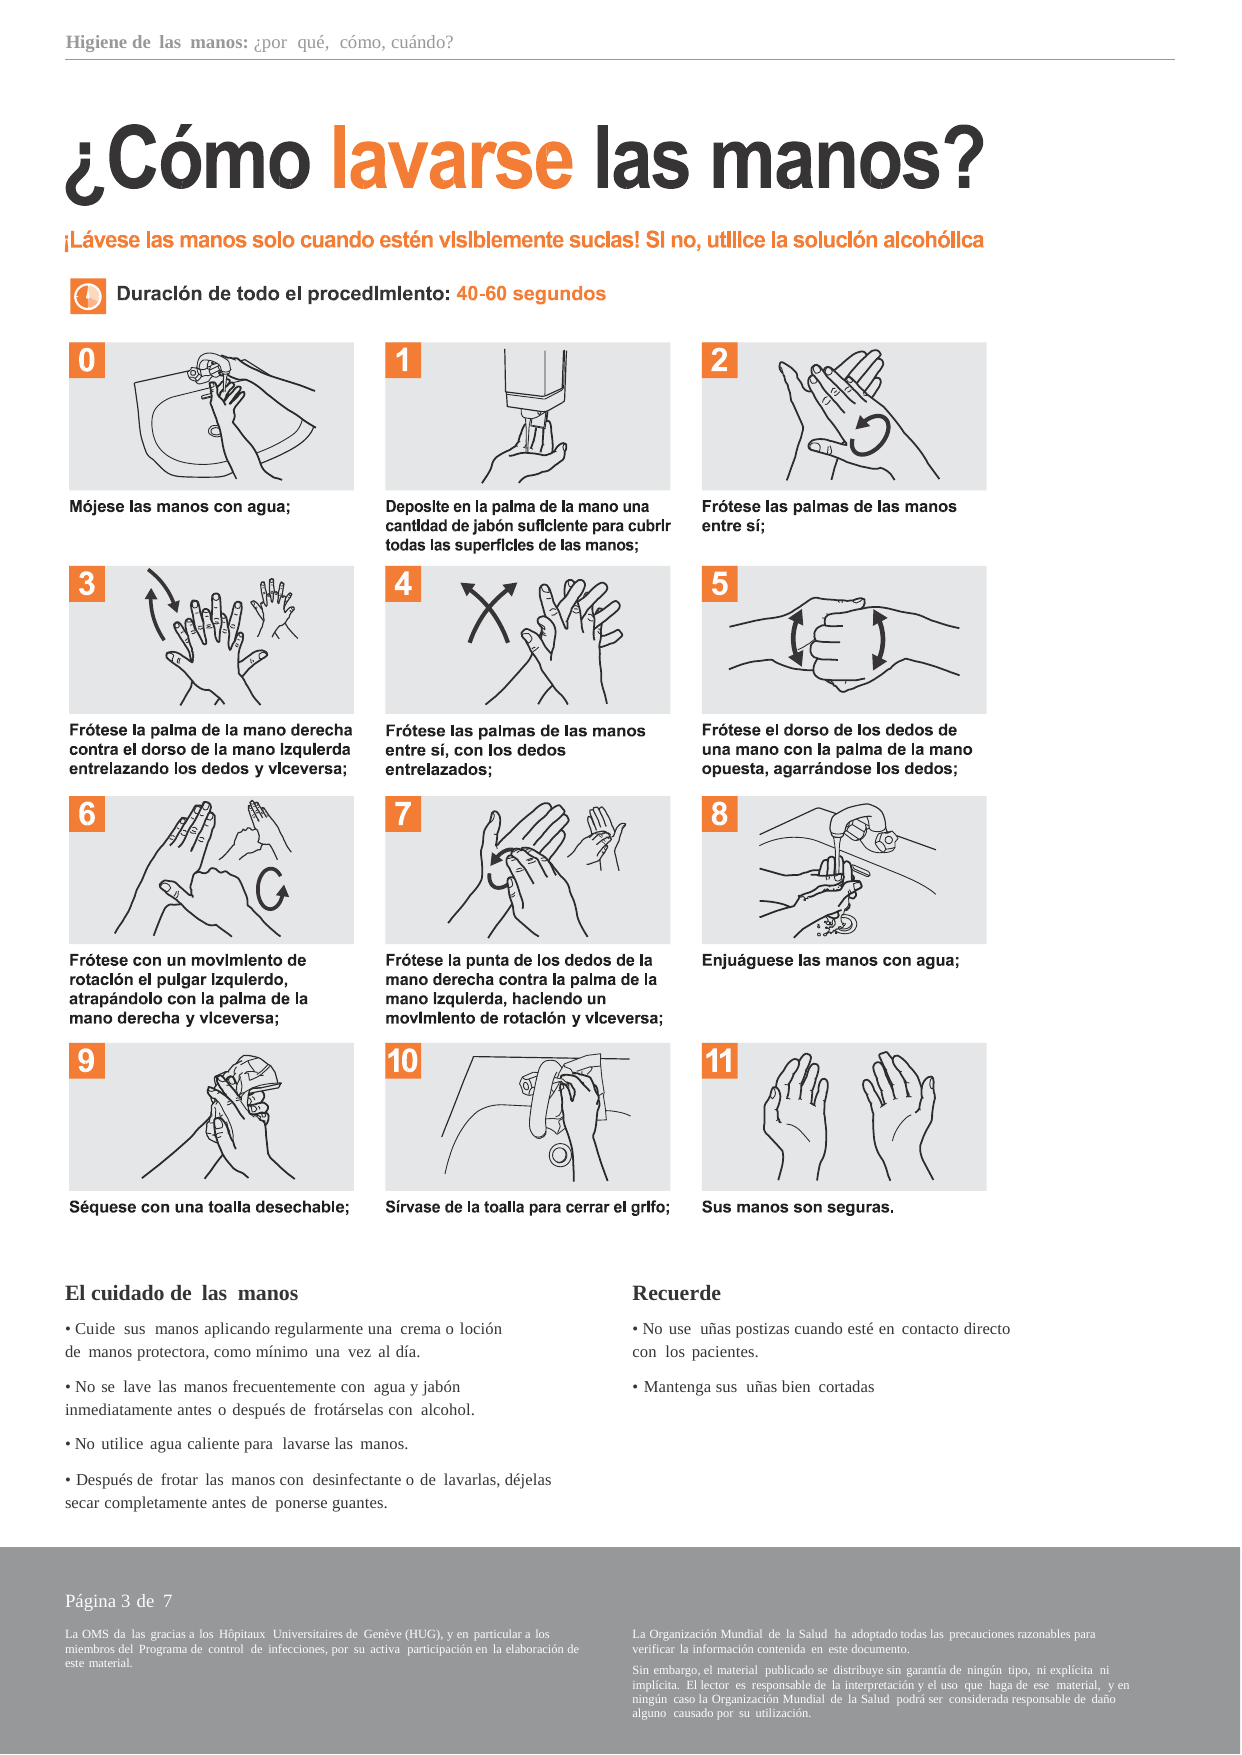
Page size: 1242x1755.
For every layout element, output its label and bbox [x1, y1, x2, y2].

text_box [456, 995, 464, 1005]
text_box [593, 727, 606, 737]
text_box [206, 141, 264, 188]
text_box [178, 765, 197, 775]
text_box [342, 746, 351, 755]
text_box [902, 141, 940, 189]
text_box [452, 956, 461, 966]
text_box [834, 762, 843, 775]
text_box [84, 1014, 102, 1024]
text_box [905, 762, 914, 775]
text_box [123, 746, 132, 755]
text_box [337, 235, 348, 248]
text_box [242, 1203, 251, 1213]
text_box [854, 500, 863, 513]
text_box [62, 1280, 537, 1364]
text_box [219, 746, 227, 755]
text_box [934, 765, 952, 775]
text_box [258, 973, 273, 986]
text_box [963, 746, 973, 755]
text_box [324, 235, 336, 248]
text_box [486, 956, 494, 966]
text_box [630, 1280, 1055, 1364]
text_box [571, 976, 589, 989]
text_box [480, 1011, 489, 1024]
text_box [301, 726, 309, 736]
text_box [171, 1014, 180, 1024]
text_box [362, 235, 374, 248]
text_box [495, 141, 533, 189]
text_box [385, 796, 671, 945]
text_box [419, 995, 428, 1005]
text_box [79, 765, 87, 775]
text_box [701, 796, 987, 945]
text_box [713, 1203, 722, 1213]
text_box [607, 727, 616, 737]
text_box [385, 565, 671, 714]
text_box [320, 289, 328, 301]
text_box [903, 956, 911, 966]
text_box [256, 285, 267, 301]
text_box [140, 762, 169, 775]
text_box [386, 995, 399, 1005]
text_box [944, 124, 984, 172]
text_box [623, 503, 631, 513]
text_box [69, 1200, 99, 1216]
text_box [98, 743, 119, 755]
text_box [518, 973, 548, 986]
text_box [396, 953, 443, 966]
text_box [915, 746, 924, 755]
text_box [433, 973, 451, 986]
text_box [597, 995, 606, 1005]
text_box [430, 519, 447, 532]
text_box [599, 541, 607, 551]
text_box [722, 746, 731, 755]
text_box [185, 1203, 194, 1213]
text_box [757, 956, 784, 966]
text_box [271, 992, 280, 1005]
text_box [180, 235, 198, 248]
text_box [504, 1011, 533, 1024]
text_box [473, 541, 490, 554]
text_box [71, 230, 83, 248]
text_box [560, 289, 570, 301]
text_box [80, 953, 128, 966]
text_box [713, 953, 727, 970]
text_box [871, 168, 882, 189]
text_box [702, 723, 751, 736]
text_box [565, 953, 611, 966]
text_box [69, 992, 99, 1005]
text_box [611, 235, 622, 248]
text_box [702, 500, 751, 513]
text_box [646, 519, 664, 532]
text_box [646, 230, 660, 248]
text_box [198, 235, 210, 248]
text_box [683, 235, 696, 248]
text_box [350, 141, 388, 189]
text_box [62, 1434, 437, 1456]
text_box [495, 954, 509, 966]
text_box [386, 1200, 401, 1213]
text_box [0, 1547, 1241, 1754]
text_box [774, 765, 792, 778]
text_box [853, 235, 866, 248]
text_box [760, 746, 779, 755]
text_box [181, 503, 189, 512]
text_box [206, 953, 228, 966]
text_box [479, 503, 488, 513]
text_box [400, 995, 418, 1005]
text_box [665, 522, 672, 532]
text_box [472, 519, 477, 535]
text_box [69, 796, 354, 945]
text_box [671, 235, 683, 248]
text_box [844, 726, 853, 736]
text_box [422, 235, 433, 248]
text_box [244, 953, 257, 966]
text_box [141, 742, 186, 755]
text_box [549, 503, 557, 513]
text_box [545, 231, 553, 248]
text_box [310, 723, 343, 736]
text_box [69, 565, 354, 714]
text_box [167, 957, 176, 966]
text_box [157, 976, 166, 989]
text_box [433, 992, 454, 1008]
text_box [702, 765, 731, 778]
text_box [100, 992, 118, 1008]
text_box [267, 503, 285, 513]
text_box [386, 724, 395, 737]
text_box [284, 1203, 302, 1213]
text_box [793, 235, 805, 248]
text_box [565, 503, 574, 513]
text_box [455, 727, 473, 737]
text_box [702, 746, 711, 755]
text_box [743, 235, 754, 248]
text_box [850, 956, 878, 966]
text_box [201, 746, 209, 755]
text_box [524, 289, 535, 301]
text_box [386, 976, 399, 985]
text_box [594, 976, 616, 986]
text_box [756, 519, 761, 532]
text_box [946, 956, 954, 966]
text_box [540, 500, 548, 513]
text_box [793, 503, 812, 516]
text_box [723, 1203, 731, 1213]
text_box [805, 235, 818, 248]
text_box [431, 763, 467, 776]
text_box [117, 285, 130, 301]
text_box [299, 995, 308, 1005]
text_box [157, 503, 170, 512]
text_box [69, 746, 88, 755]
text_box [626, 956, 635, 966]
text_box [578, 503, 618, 513]
text_box [614, 1203, 622, 1213]
text_box [529, 1203, 561, 1216]
text_box [776, 235, 788, 248]
text_box [211, 235, 222, 248]
text_box [70, 500, 82, 512]
text_box [884, 235, 895, 248]
text_box [701, 565, 987, 714]
text_box [380, 235, 391, 248]
text_box [887, 742, 906, 755]
text_box [175, 1203, 184, 1213]
text_box [572, 1014, 581, 1027]
text_box [117, 1011, 136, 1024]
text_box [452, 519, 460, 532]
text_box [129, 235, 140, 248]
text_box [961, 235, 973, 248]
text_box [750, 762, 764, 775]
text_box [62, 1377, 530, 1421]
text_box [191, 976, 200, 986]
text_box [616, 953, 625, 966]
text_box [83, 500, 115, 516]
text_box [362, 285, 373, 301]
text_box [419, 976, 428, 986]
text_box [702, 953, 712, 966]
text_box [386, 953, 395, 966]
text_box [874, 746, 883, 755]
text_box [844, 765, 862, 775]
text_box [585, 1014, 594, 1024]
text_box [174, 726, 187, 736]
text_box [836, 235, 848, 248]
text_box [402, 289, 413, 301]
text_box [191, 289, 202, 301]
text_box [912, 235, 925, 248]
text_box [308, 289, 319, 305]
text_box [405, 763, 426, 776]
text_box [944, 746, 962, 755]
text_box [177, 995, 186, 1005]
text_box [930, 746, 943, 755]
text_box [62, 1589, 186, 1613]
text_box [617, 541, 634, 551]
text_box [905, 503, 928, 513]
text_box [401, 1203, 440, 1213]
text_box [243, 726, 266, 736]
text_box [162, 289, 173, 301]
text_box [595, 289, 606, 301]
text_box [425, 286, 432, 301]
text_box [256, 746, 265, 755]
text_box [151, 235, 163, 248]
text_box [831, 503, 849, 513]
text_box [572, 285, 583, 301]
text_box [79, 142, 91, 155]
text_box [702, 522, 711, 532]
text_box [573, 995, 582, 1005]
text_box [547, 1011, 556, 1024]
text_box [403, 519, 420, 532]
text_box [630, 1627, 1157, 1728]
text_box [817, 503, 830, 512]
text_box [70, 953, 79, 966]
text_box [554, 995, 562, 1005]
text_box [385, 766, 394, 776]
text_box [171, 503, 180, 513]
text_box [386, 1014, 399, 1024]
text_box [587, 995, 596, 1005]
text_box [905, 723, 914, 736]
text_box [547, 746, 566, 756]
text_box [70, 1014, 83, 1024]
text_box [62, 1627, 599, 1675]
text_box [103, 1014, 113, 1024]
text_box [268, 762, 281, 774]
text_box [119, 992, 148, 1005]
text_box [846, 1203, 855, 1216]
text_box [400, 976, 418, 986]
text_box [220, 289, 231, 301]
text_box [237, 286, 244, 301]
text_box [766, 726, 774, 736]
text_box [471, 141, 498, 188]
text_box [303, 1200, 311, 1213]
text_box [385, 1042, 671, 1191]
text_box [421, 519, 429, 532]
text_box [113, 765, 139, 775]
text_box [137, 726, 146, 736]
text_box [518, 541, 534, 551]
text_box [784, 723, 793, 736]
text_box [385, 342, 671, 491]
text_box [274, 976, 283, 986]
text_box [754, 235, 766, 248]
text_box [455, 541, 463, 551]
text_box [505, 522, 513, 532]
text_box [132, 289, 142, 301]
text_box [247, 503, 256, 513]
text_box [513, 992, 521, 1005]
text_box [161, 1203, 170, 1213]
text_box [712, 746, 721, 755]
text_box [467, 973, 494, 986]
text_box [770, 1203, 789, 1213]
text_box [702, 1200, 712, 1213]
text_box [452, 976, 466, 986]
text_box [396, 724, 445, 737]
text_box [291, 723, 300, 736]
text_box [516, 1203, 524, 1213]
text_box [534, 235, 545, 248]
text_box [256, 1200, 265, 1213]
text_box [250, 1014, 274, 1024]
text_box [826, 956, 839, 966]
text_box [594, 235, 606, 248]
text_box [626, 174, 638, 189]
text_box [517, 727, 535, 737]
text_box [144, 289, 152, 301]
text_box [268, 289, 280, 301]
text_box [513, 289, 523, 301]
text_box [64, 235, 69, 253]
text_box [628, 522, 645, 532]
text_box [818, 141, 855, 188]
text_box [860, 746, 873, 755]
text_box [491, 538, 517, 551]
text_box [119, 726, 128, 736]
text_box [840, 956, 849, 966]
text_box [334, 125, 345, 188]
text_box [803, 1203, 822, 1213]
text_box [312, 1203, 321, 1213]
text_box [326, 742, 341, 755]
text_box [586, 541, 598, 551]
text_box [827, 1203, 845, 1213]
text_box [153, 956, 161, 966]
text_box [229, 726, 238, 736]
text_box [191, 956, 205, 966]
text_box [380, 289, 396, 301]
text_box [557, 1014, 566, 1024]
text_box [926, 956, 935, 970]
text_box [537, 743, 546, 756]
text_box [793, 762, 833, 775]
text_box [431, 746, 440, 756]
text_box [750, 746, 759, 755]
text_box [866, 235, 878, 248]
text_box [138, 976, 147, 986]
text_box [630, 1377, 903, 1398]
text_box [363, 174, 375, 189]
text_box [134, 503, 152, 513]
text_box [405, 744, 426, 756]
text_box [402, 231, 410, 248]
text_box [794, 726, 803, 736]
text_box [544, 995, 553, 1005]
text_box [223, 235, 236, 248]
text_box [63, 30, 1176, 62]
text_box [503, 727, 516, 737]
text_box [621, 973, 639, 986]
text_box [916, 956, 925, 966]
text_box [499, 976, 517, 986]
text_box [287, 953, 306, 966]
text_box [464, 542, 472, 551]
text_box [387, 142, 429, 188]
text_box [746, 522, 755, 532]
text_box [69, 342, 354, 491]
text_box [151, 726, 169, 739]
text_box [864, 503, 873, 513]
text_box [776, 141, 814, 189]
text_box [713, 141, 771, 188]
text_box [522, 992, 543, 1005]
text_box [569, 727, 587, 737]
text_box [344, 726, 353, 736]
text_box [566, 519, 588, 532]
text_box [582, 235, 593, 248]
text_box [179, 285, 190, 301]
text_box [721, 519, 742, 532]
text_box [613, 141, 651, 189]
text_box [527, 519, 544, 532]
text_box [247, 746, 255, 755]
text_box [752, 503, 761, 513]
text_box [386, 500, 435, 516]
text_box [822, 746, 831, 755]
text_box [69, 1042, 354, 1191]
text_box [400, 1011, 422, 1024]
text_box [254, 765, 264, 778]
text_box [751, 1203, 760, 1213]
text_box [834, 723, 843, 736]
text_box [89, 746, 97, 755]
text_box [70, 973, 109, 986]
text_box [719, 231, 727, 248]
text_box [151, 289, 162, 301]
text_box [785, 956, 794, 966]
text_box [648, 976, 657, 986]
text_box [438, 235, 451, 248]
text_box [761, 1203, 769, 1213]
text_box [385, 538, 426, 551]
text_box [584, 289, 595, 301]
text_box [214, 503, 242, 513]
text_box [471, 1203, 480, 1213]
text_box [804, 726, 829, 736]
text_box [938, 723, 957, 736]
text_box [395, 746, 404, 756]
text_box [257, 503, 266, 516]
text_box [280, 742, 302, 758]
text_box [258, 954, 283, 966]
text_box [456, 285, 468, 301]
text_box [208, 1200, 233, 1213]
text_box [105, 235, 117, 248]
text_box [190, 503, 209, 513]
text_box [468, 285, 478, 301]
text_box [414, 289, 425, 301]
text_box [423, 1014, 437, 1024]
text_box [199, 1011, 212, 1024]
text_box [476, 957, 485, 966]
text_box [883, 956, 902, 966]
text_box [351, 289, 361, 301]
text_box [597, 125, 608, 188]
text_box [177, 956, 186, 966]
text_box [608, 541, 616, 551]
text_box [188, 726, 197, 736]
text_box [521, 235, 533, 248]
text_box [784, 746, 812, 755]
text_box [517, 743, 536, 756]
text_box [82, 235, 94, 248]
text_box [160, 141, 202, 189]
text_box [328, 289, 339, 301]
text_box [466, 956, 475, 969]
text_box [409, 235, 421, 248]
text_box [824, 235, 835, 248]
text_box [540, 724, 560, 737]
text_box [728, 953, 756, 970]
text_box [451, 1011, 475, 1024]
text_box [518, 522, 526, 532]
text_box [116, 503, 125, 513]
text_box [391, 235, 403, 248]
text_box [280, 168, 291, 189]
text_box [114, 973, 133, 986]
text_box [539, 538, 547, 551]
text_box [497, 285, 507, 301]
text_box [202, 723, 220, 736]
text_box [632, 503, 640, 512]
text_box [181, 976, 190, 989]
text_box [536, 141, 573, 189]
text_box [770, 503, 788, 513]
text_box [793, 1203, 802, 1213]
text_box [622, 235, 634, 248]
text_box [269, 141, 310, 189]
text_box [627, 727, 646, 737]
text_box [208, 285, 219, 301]
text_box [185, 1014, 195, 1027]
text_box [133, 956, 152, 966]
text_box [282, 765, 342, 775]
text_box [432, 289, 444, 301]
text_box [340, 289, 351, 301]
text_box [109, 124, 157, 190]
text_box [563, 992, 572, 1005]
text_box [860, 141, 901, 189]
text_box [436, 500, 449, 513]
text_box [604, 1203, 610, 1213]
text_box [936, 957, 945, 966]
text_box [569, 235, 581, 248]
text_box [862, 726, 881, 736]
text_box [201, 976, 207, 985]
text_box [593, 522, 624, 535]
text_box [70, 278, 107, 315]
text_box [737, 1203, 750, 1213]
text_box [641, 503, 649, 513]
text_box [644, 956, 653, 966]
text_box [220, 995, 238, 1008]
text_box [80, 723, 118, 736]
text_box [635, 230, 639, 248]
text_box [557, 976, 565, 986]
text_box [206, 995, 214, 1005]
text_box [65, 158, 105, 206]
text_box [938, 235, 951, 248]
text_box [486, 285, 496, 301]
text_box [926, 230, 937, 248]
text_box [881, 765, 900, 775]
text_box [468, 766, 487, 776]
text_box [243, 995, 266, 1005]
text_box [548, 541, 556, 551]
text_box [453, 503, 471, 513]
text_box [866, 1203, 890, 1213]
text_box [474, 746, 483, 756]
text_box [69, 765, 78, 775]
text_box [235, 235, 247, 248]
text_box [266, 1203, 283, 1213]
text_box [548, 289, 558, 301]
text_box [233, 746, 246, 755]
text_box [317, 746, 325, 755]
text_box [803, 956, 821, 966]
text_box [162, 235, 174, 248]
text_box [635, 1014, 649, 1024]
text_box [267, 726, 286, 736]
text_box [856, 1203, 865, 1213]
text_box [490, 1014, 498, 1024]
text_box [187, 995, 196, 1005]
text_box [456, 235, 468, 248]
text_box [349, 230, 361, 248]
text_box [100, 1203, 136, 1213]
text_box [281, 995, 290, 1005]
text_box [542, 956, 560, 966]
text_box [503, 235, 521, 248]
text_box [641, 1200, 665, 1213]
text_box [167, 995, 176, 1005]
text_box [336, 1203, 345, 1213]
text_box [479, 992, 507, 1007]
text_box [244, 973, 257, 986]
text_box [386, 522, 402, 532]
text_box [474, 230, 486, 248]
text_box [863, 765, 872, 775]
text_box [599, 1014, 634, 1024]
text_box [514, 503, 535, 513]
text_box [429, 141, 467, 189]
text_box [534, 1014, 542, 1024]
text_box [70, 723, 79, 736]
text_box [141, 1203, 160, 1213]
text_box [461, 522, 469, 532]
text_box [915, 762, 933, 775]
text_box [479, 727, 498, 740]
text_box [901, 235, 912, 248]
text_box [631, 1203, 640, 1216]
text_box [434, 541, 451, 551]
text_box [454, 746, 473, 756]
text_box [300, 235, 312, 248]
text_box [973, 235, 984, 248]
text_box [478, 519, 504, 532]
text_box [395, 766, 404, 775]
text_box [701, 1042, 987, 1191]
text_box [566, 1203, 603, 1213]
text_box [137, 1014, 161, 1024]
text_box [88, 762, 109, 775]
text_box [212, 973, 233, 989]
text_box [191, 742, 200, 755]
text_box [252, 235, 264, 248]
text_box [442, 174, 454, 189]
text_box [195, 1203, 204, 1213]
text_box [162, 1011, 170, 1024]
text_box [303, 746, 311, 755]
text_box [445, 1200, 463, 1213]
text_box [282, 235, 295, 248]
text_box [286, 289, 296, 301]
text_box [915, 726, 933, 736]
text_box [752, 726, 761, 736]
text_box [789, 174, 801, 189]
text_box [117, 235, 129, 248]
text_box [650, 1014, 658, 1024]
text_box [535, 289, 546, 305]
text_box [617, 727, 626, 737]
text_box [736, 746, 749, 755]
text_box [493, 746, 512, 756]
text_box [712, 522, 720, 532]
text_box [385, 746, 394, 756]
text_box [701, 342, 987, 491]
text_box [545, 519, 565, 532]
text_box [514, 953, 532, 966]
text_box [929, 503, 957, 513]
text_box [882, 503, 900, 513]
text_box [322, 1200, 331, 1213]
text_box [732, 765, 750, 775]
text_box [167, 976, 176, 986]
text_box [492, 503, 509, 516]
text_box [266, 746, 275, 755]
text_box [221, 762, 249, 775]
text_box [836, 746, 854, 758]
text_box [958, 175, 970, 188]
text_box [244, 289, 255, 301]
text_box [708, 235, 719, 248]
text_box [312, 235, 324, 248]
text_box [886, 723, 904, 736]
text_box [465, 992, 478, 1005]
text_box [491, 235, 503, 248]
text_box [264, 235, 277, 248]
text_box [234, 976, 243, 986]
text_box [552, 235, 564, 248]
text_box [484, 1200, 507, 1213]
text_box [62, 1469, 593, 1514]
text_box [564, 541, 581, 551]
text_box [202, 762, 220, 775]
text_box [213, 1014, 249, 1024]
text_box [230, 956, 243, 966]
text_box [153, 995, 163, 1005]
text_box [442, 1014, 450, 1024]
text_box [175, 124, 193, 137]
text_box [93, 235, 106, 248]
text_box [652, 141, 689, 189]
